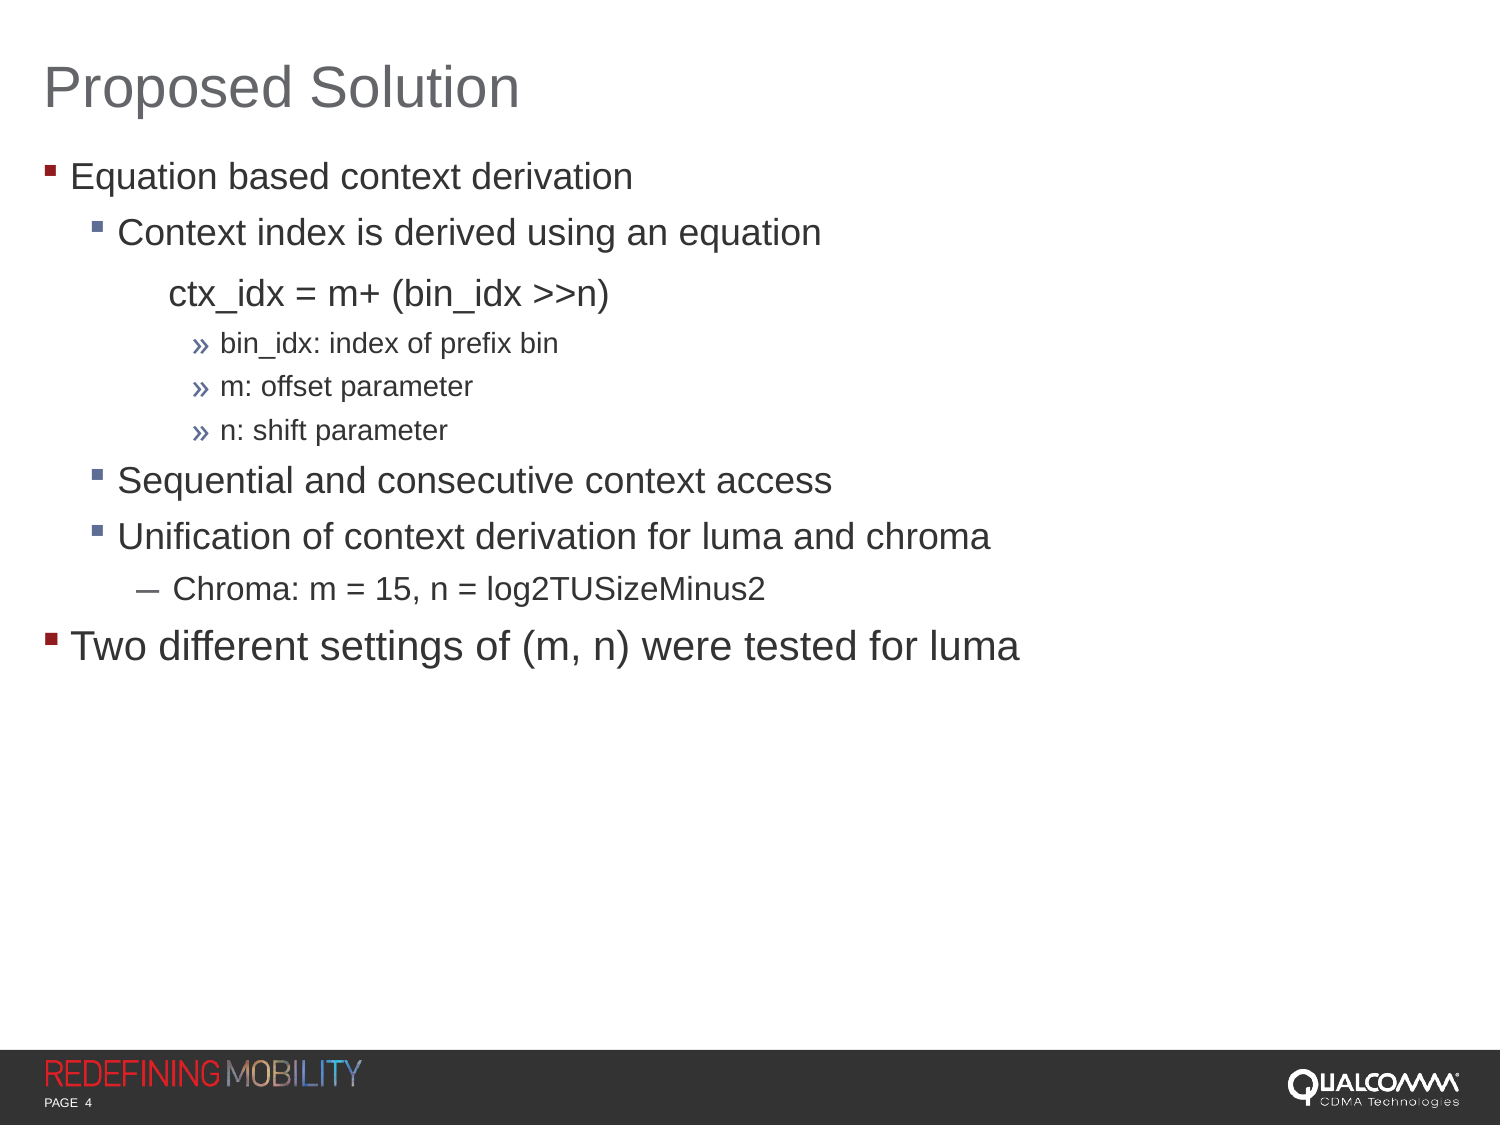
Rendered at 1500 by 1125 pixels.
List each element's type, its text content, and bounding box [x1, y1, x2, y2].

picture [1278, 1058, 1478, 1114]
list Equation based context derivation Context index is derived using an equation ctx_idx = m+ (bin_idx >>n) bin_idx: index of prefix bin m: offset parameter n: shift parameter Sequential and consecutive context access Unification of context derivation for luma and chroma Chroma: m = 15, n = log2TUSizeMinus2 Two different settings of (m, n) were tested for luma [26, 148, 1457, 1021]
picture [30, 1048, 372, 1099]
title Proposed Solution [28, 44, 1462, 138]
